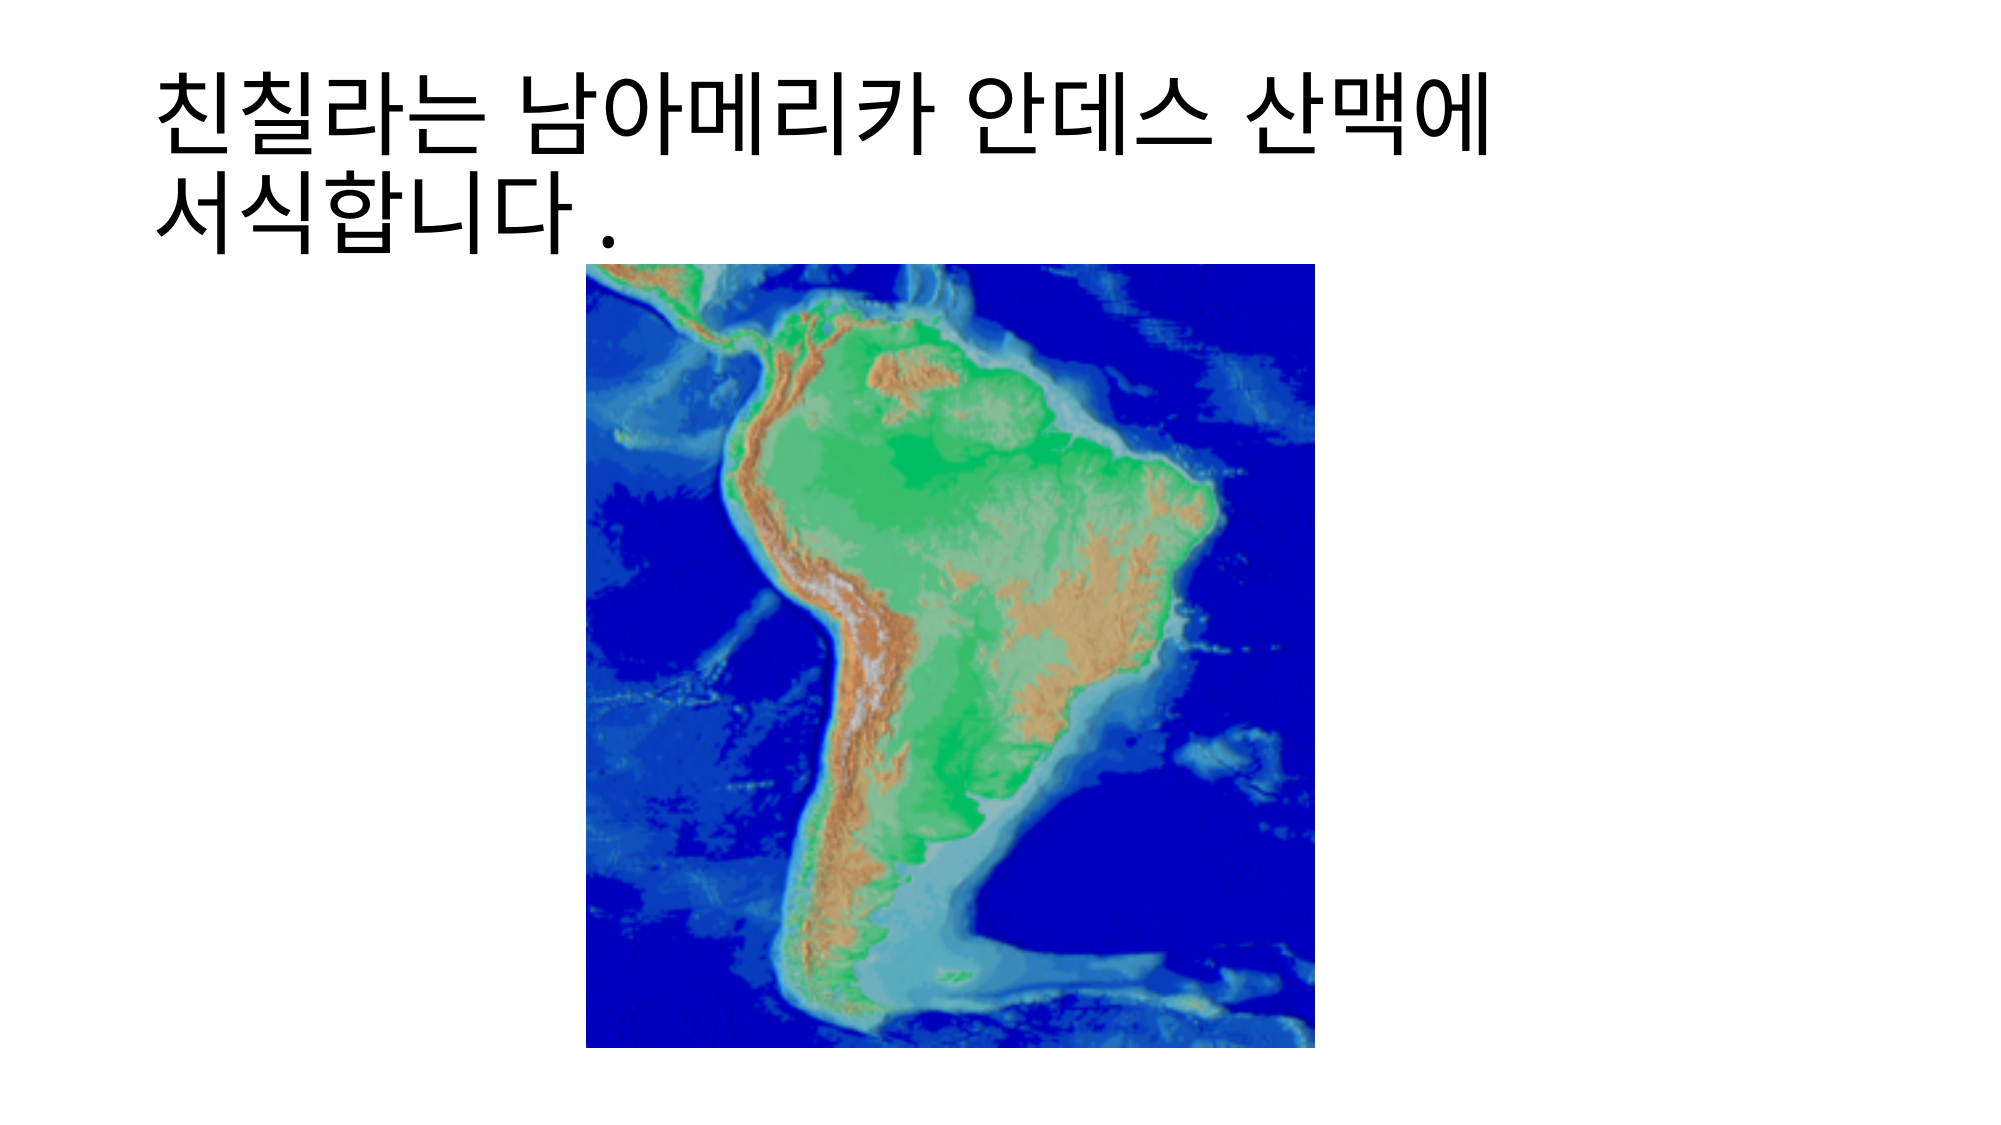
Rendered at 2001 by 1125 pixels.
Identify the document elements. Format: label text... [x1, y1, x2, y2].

title 친칠라는 남아메리카 안데스 산맥에 서식합니다. [137, 59, 1863, 278]
picture [586, 264, 1315, 1048]
